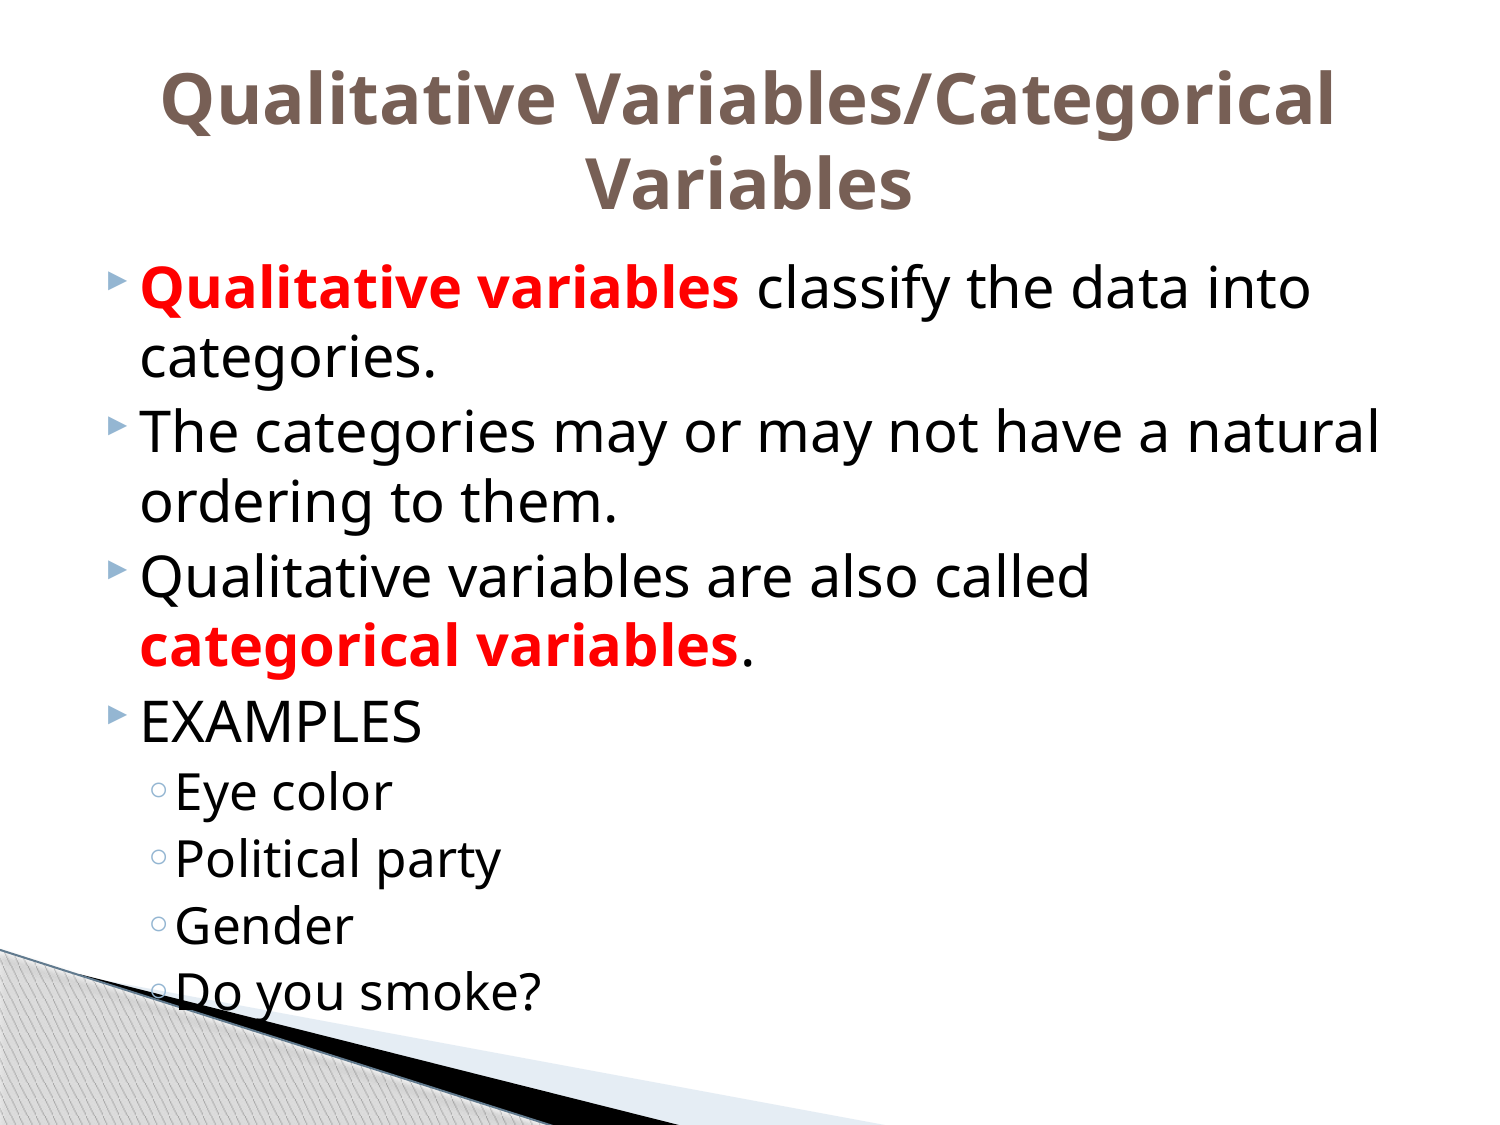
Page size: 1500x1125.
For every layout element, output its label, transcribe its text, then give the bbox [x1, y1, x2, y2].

list Qualitative variables classify the data into categories. The categories may or may not have a natural ordering to them. Qualitative variables are also called categorical variables. EXAMPLES Eye color Political party Gender Do you smoke? [75, 243, 1425, 1038]
title Qualitative Variables/Categorical Variables [75, 45, 1425, 233]
